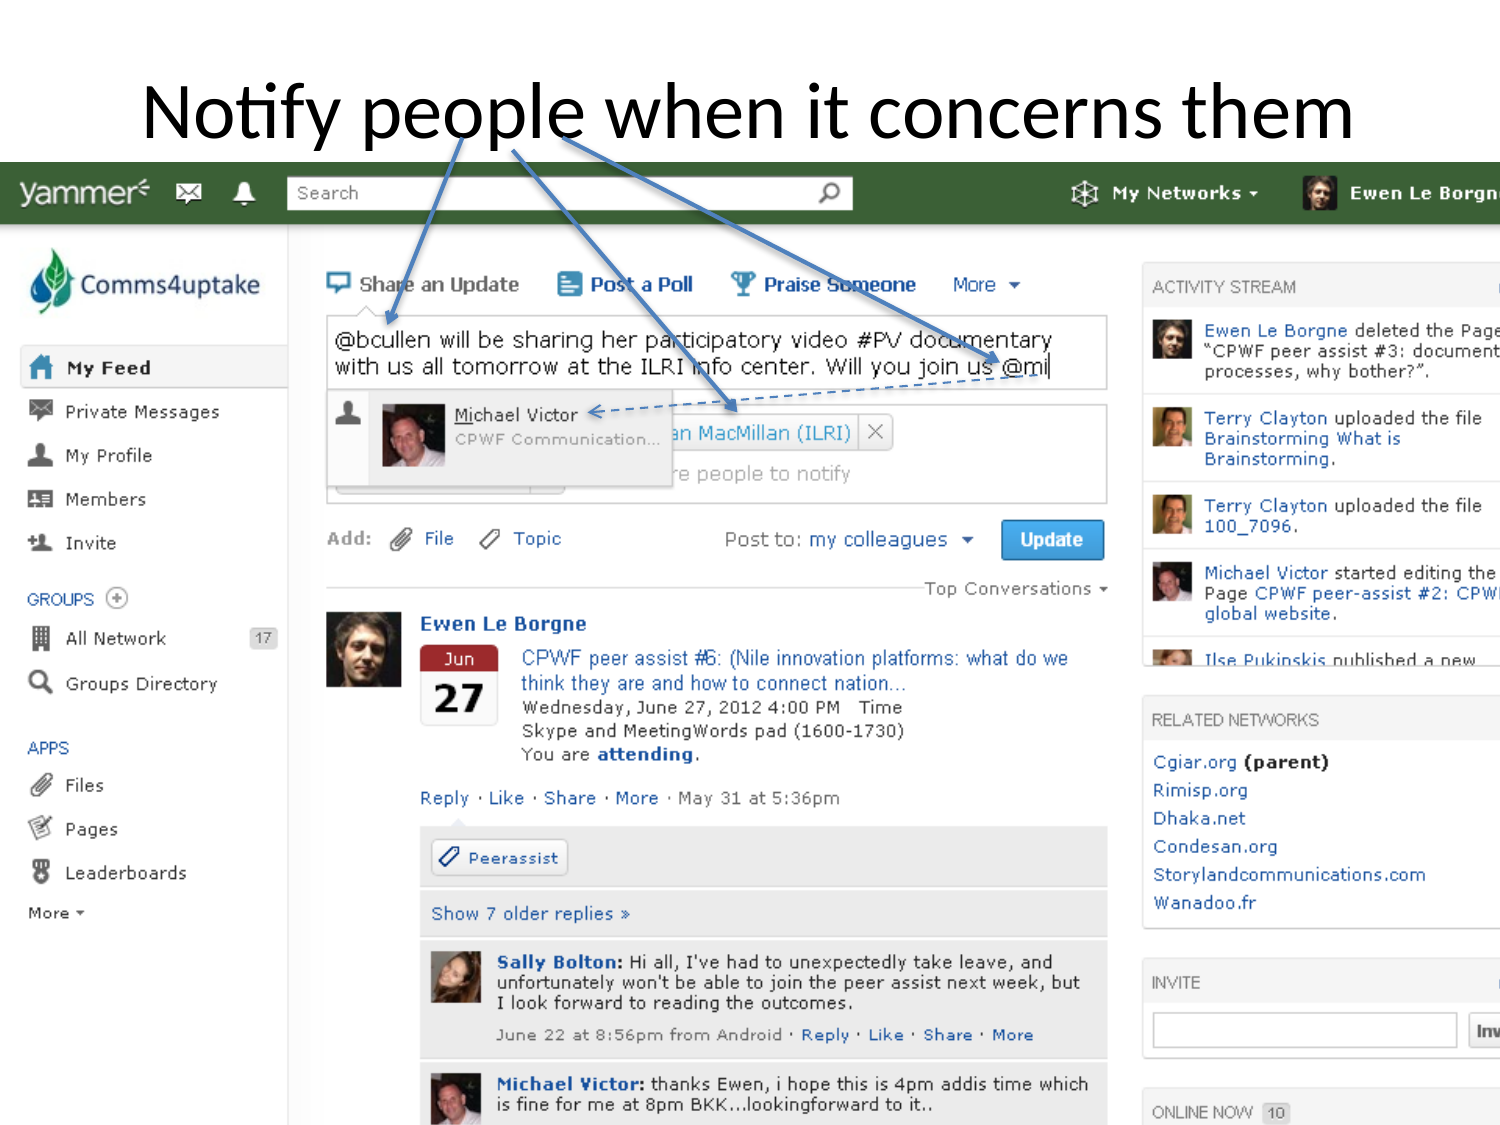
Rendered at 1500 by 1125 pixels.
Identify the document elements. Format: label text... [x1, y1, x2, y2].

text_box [512, 149, 587, 413]
text_box Notify people when it concerns them [74, 12, 1425, 160]
picture [0, 162, 1500, 1125]
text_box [387, 137, 463, 326]
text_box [562, 137, 1001, 363]
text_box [587, 374, 1038, 413]
